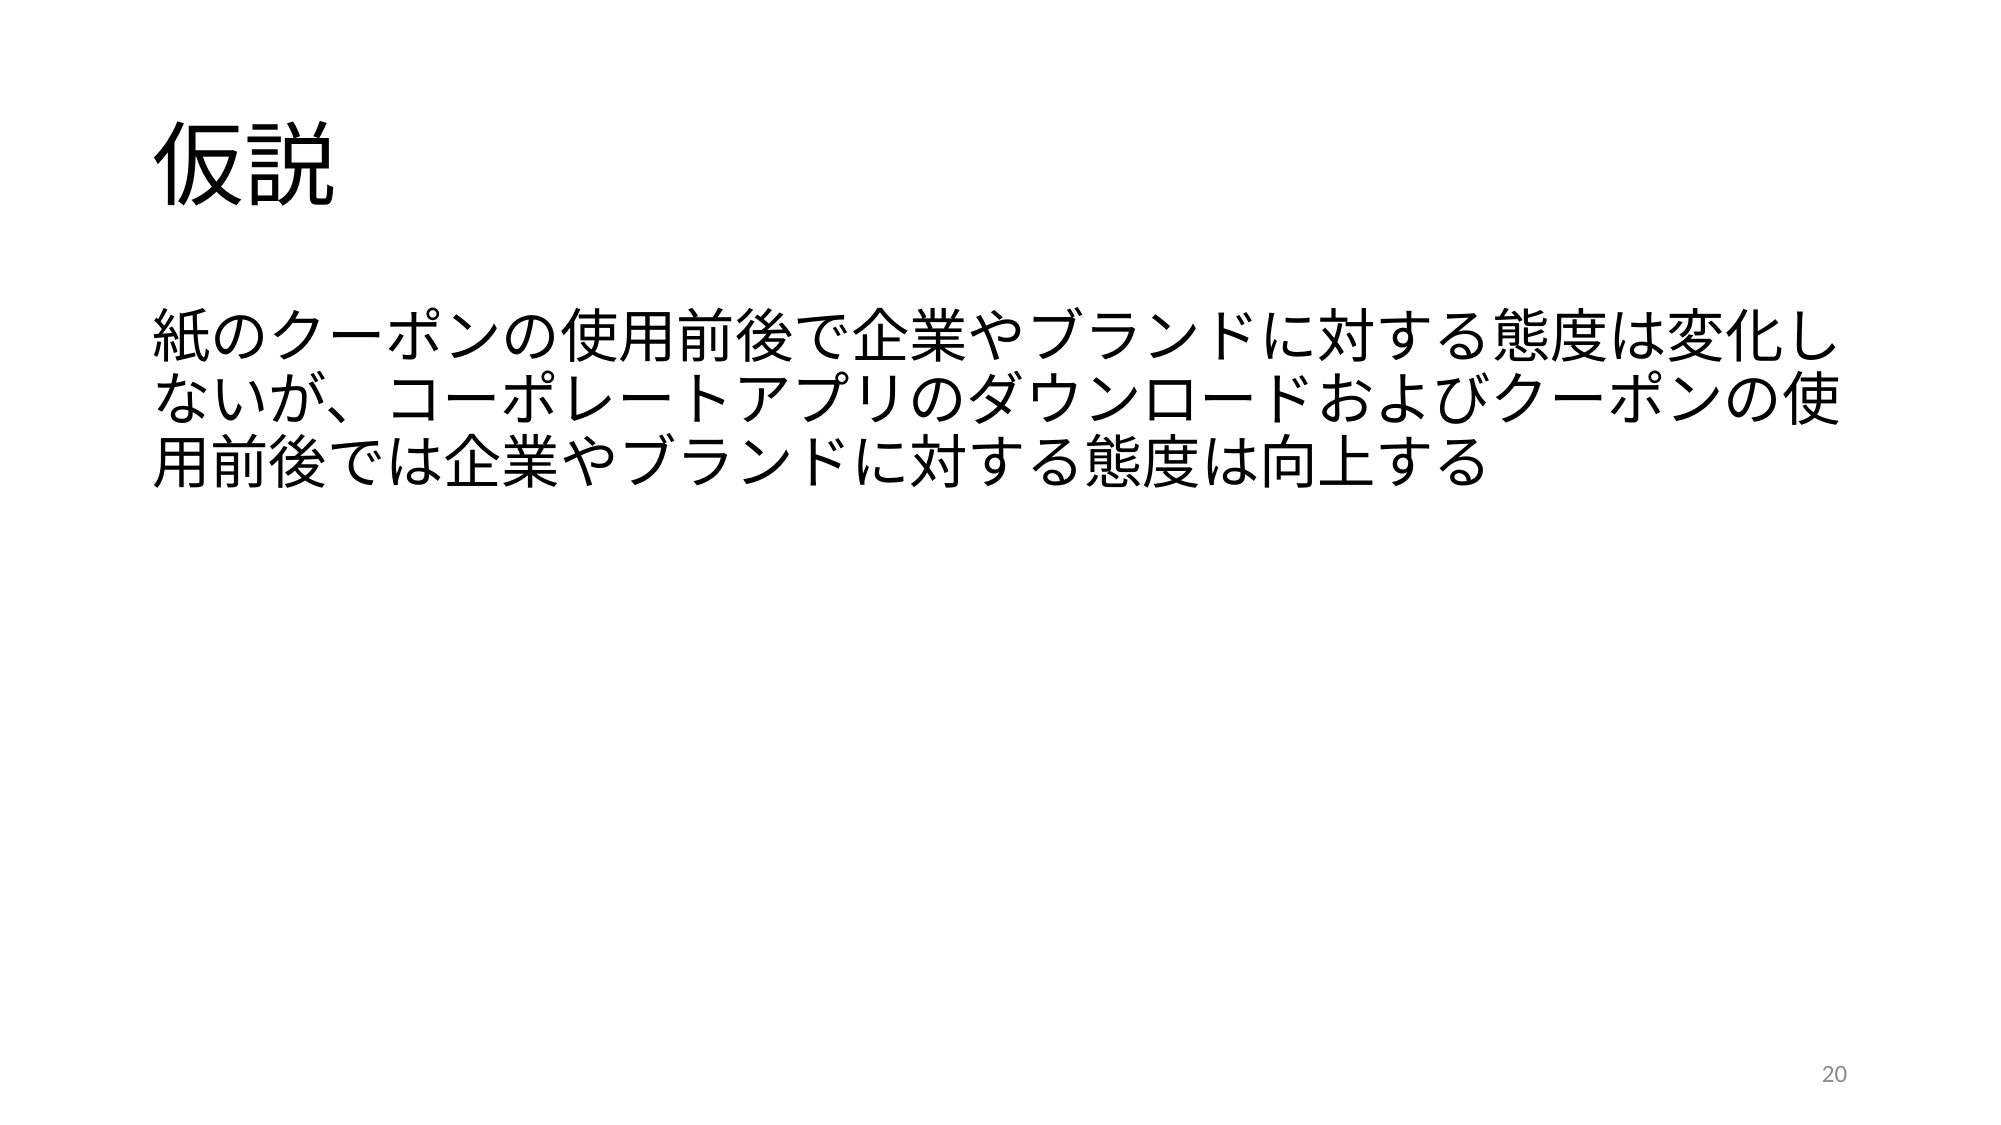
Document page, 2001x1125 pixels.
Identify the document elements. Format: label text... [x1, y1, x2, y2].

title 仮説 [137, 59, 1863, 278]
list 紙のクーポンの使用前後で企業やブランドに対する態度は変化しないが、コーポレートアプリのダウンロードおよびクーポンの使用前後では企業やブランドに対する態度は向上する [137, 299, 1863, 1014]
slide_number 20 [1412, 1042, 1863, 1103]
